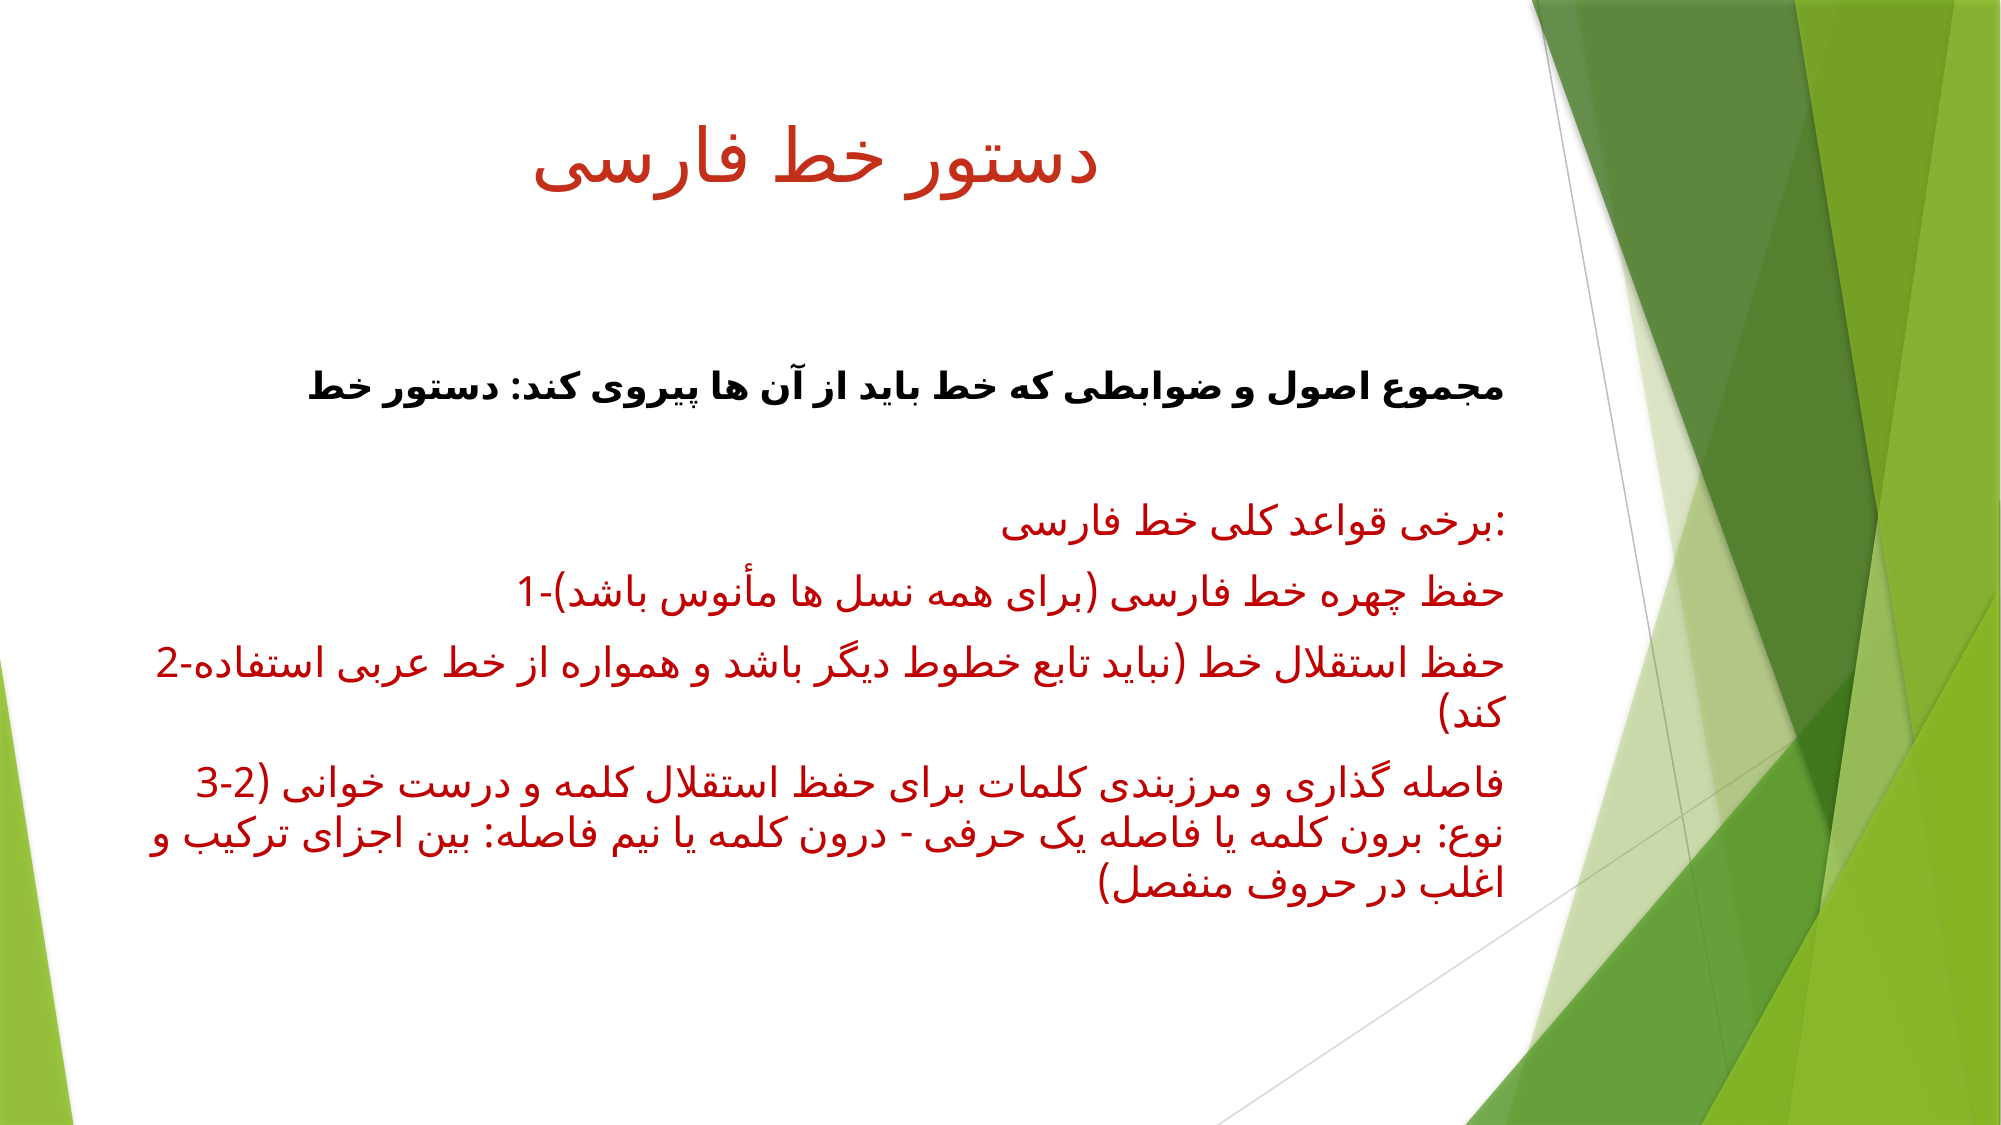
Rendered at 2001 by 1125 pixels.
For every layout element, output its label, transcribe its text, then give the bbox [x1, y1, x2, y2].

list مجموع اصول و ضوابطی که خط باید از آن ها پیروی کند: دستور خط برخی قواعد کلی خط فارسی: 1-حفظ چهره خط فارسی (برای همه نسل ها مأنوس باشد) 2-حفظ استقلال خط (نباید تابع خطوط دیگر باشد و همواره از خط عربی استفاده کند) 3-فاصله گذاری و مرزبندی کلمات برای حفظ استقلال کلمه و درست خوانی (2 نوع: برون کلمه یا فاصله یک حرفی - درون کلمه یا نیم فاصله: بین اجزای ترکیب و اغلب در حروف منفصل) [111, 354, 1522, 992]
title دستور خط فارسی [111, 99, 1522, 317]
